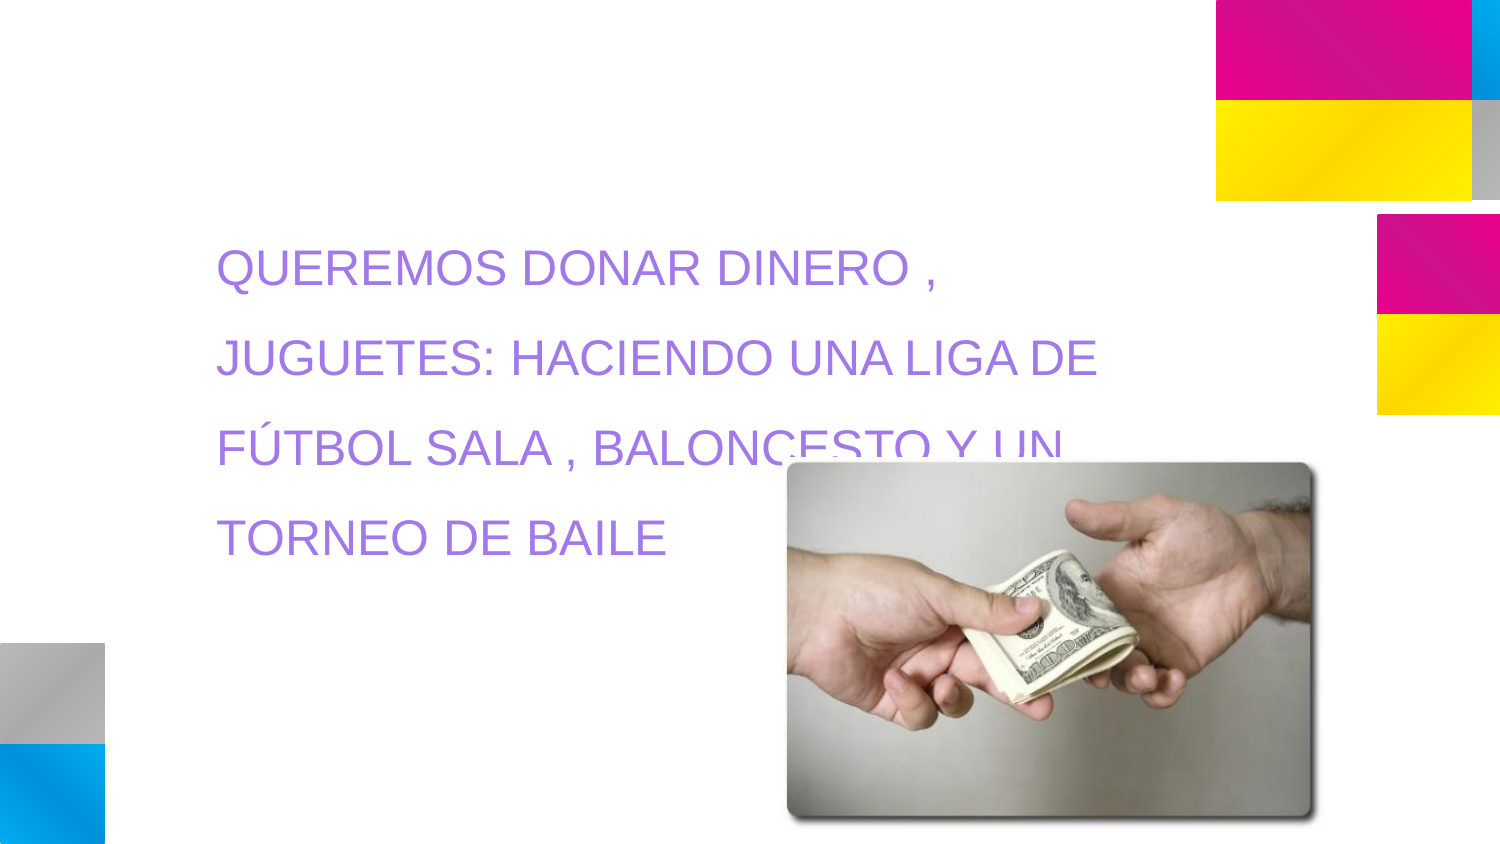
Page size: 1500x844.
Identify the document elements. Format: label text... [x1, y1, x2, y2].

picture [782, 457, 1325, 832]
text_box ¿QUÉ QUEREMOS CONSEGUIR? [74, 16, 1453, 191]
text_box QUEREMOS DONAR DINERO , JUGUETES: HACIENDO UNA LIGA DE FÚTBOL SALA , BALONCESTO Y UN TORNEO DE BAILE [201, 190, 1244, 796]
